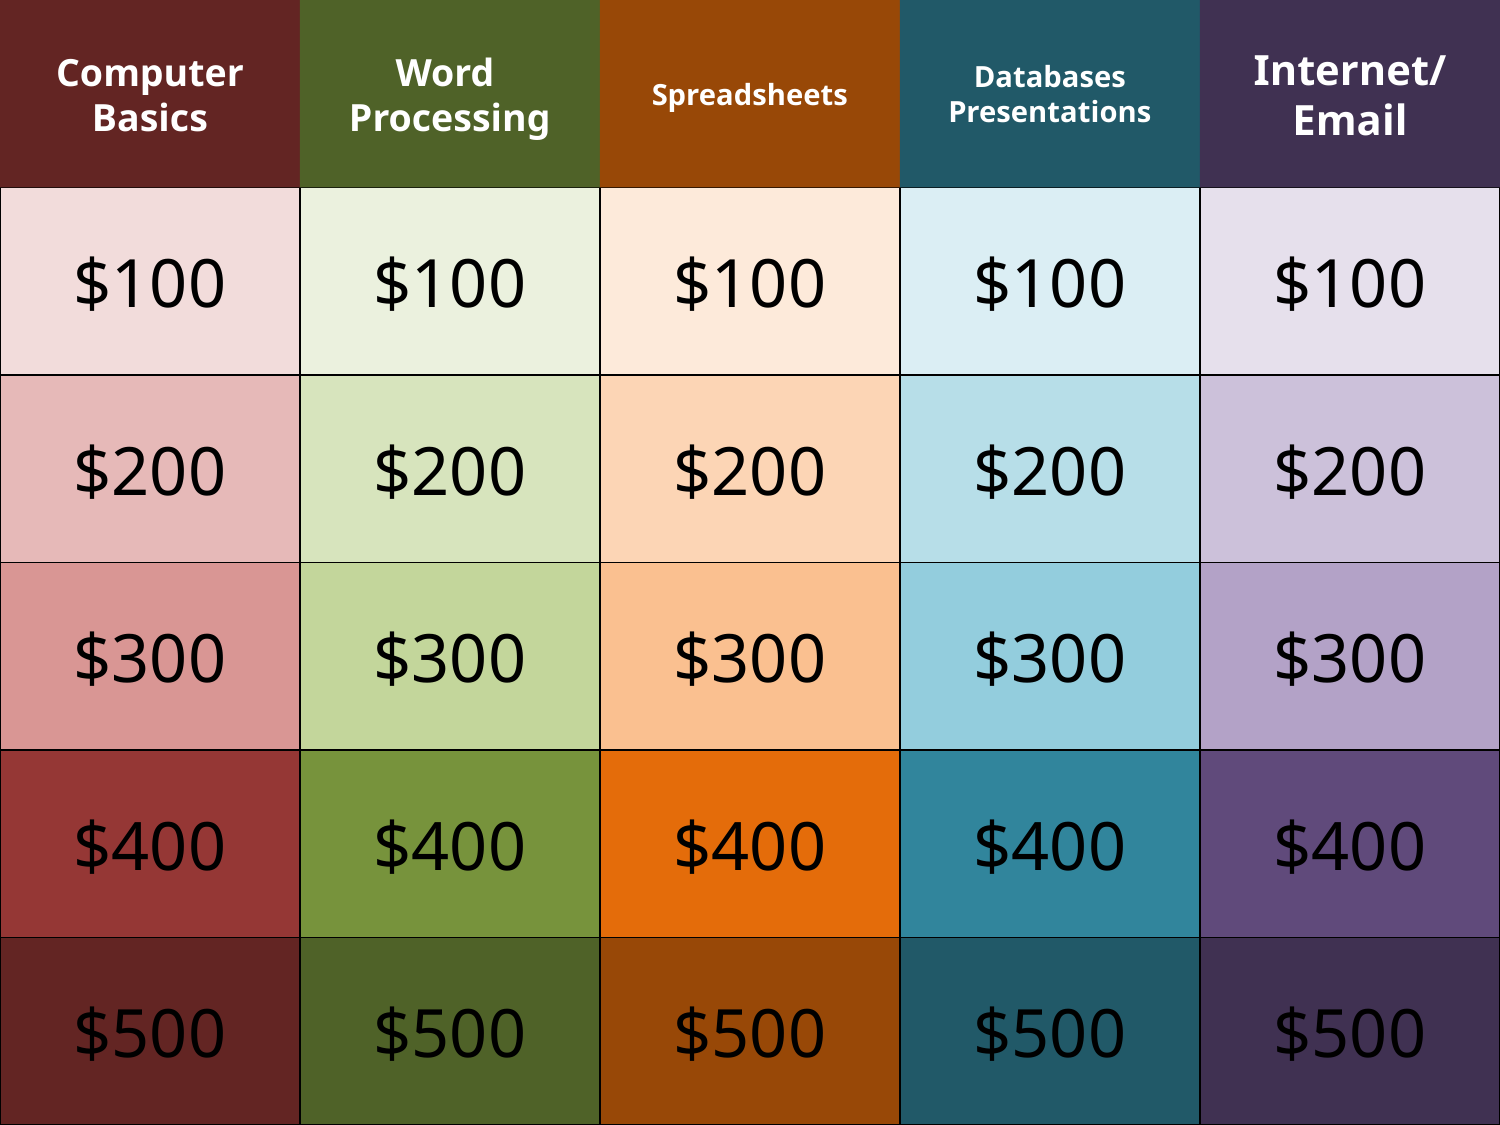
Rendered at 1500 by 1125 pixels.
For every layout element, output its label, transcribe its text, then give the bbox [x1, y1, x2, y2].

text_box $300 [299, 562, 599, 750]
text_box $500 [1199, 937, 1500, 1125]
text_box $300 [0, 562, 299, 750]
text_box $500 [299, 937, 599, 1125]
text_box $200 [599, 375, 899, 562]
text_box $400 [1199, 750, 1500, 937]
text_box $400 [299, 750, 599, 937]
text_box $400 [899, 750, 1199, 937]
text_box $500 [899, 937, 1199, 1125]
text_box Databases Presentations [899, 0, 1199, 188]
text_box $500 [0, 937, 299, 1125]
text_box $200 [899, 375, 1199, 562]
text_box $100 [1199, 188, 1500, 375]
text_box Internet/ Email [1199, 0, 1500, 188]
text_box Computer Basics [0, 0, 299, 188]
text_box $300 [1199, 562, 1500, 750]
text_box $300 [899, 562, 1199, 750]
text_box $400 [599, 750, 899, 937]
text_box $100 [300, 188, 599, 375]
text_box $100 [599, 188, 899, 375]
text_box $500 [599, 937, 899, 1125]
text_box $200 [1199, 375, 1500, 562]
text_box $300 [599, 562, 899, 750]
text_box $100 [899, 188, 1199, 375]
text_box $100 [0, 188, 300, 376]
text_box $200 [0, 376, 299, 562]
text_box Spreadsheets [599, 0, 899, 188]
text_box $200 [299, 375, 599, 562]
text_box Word Processing [299, 0, 599, 188]
text_box $400 [0, 750, 299, 937]
